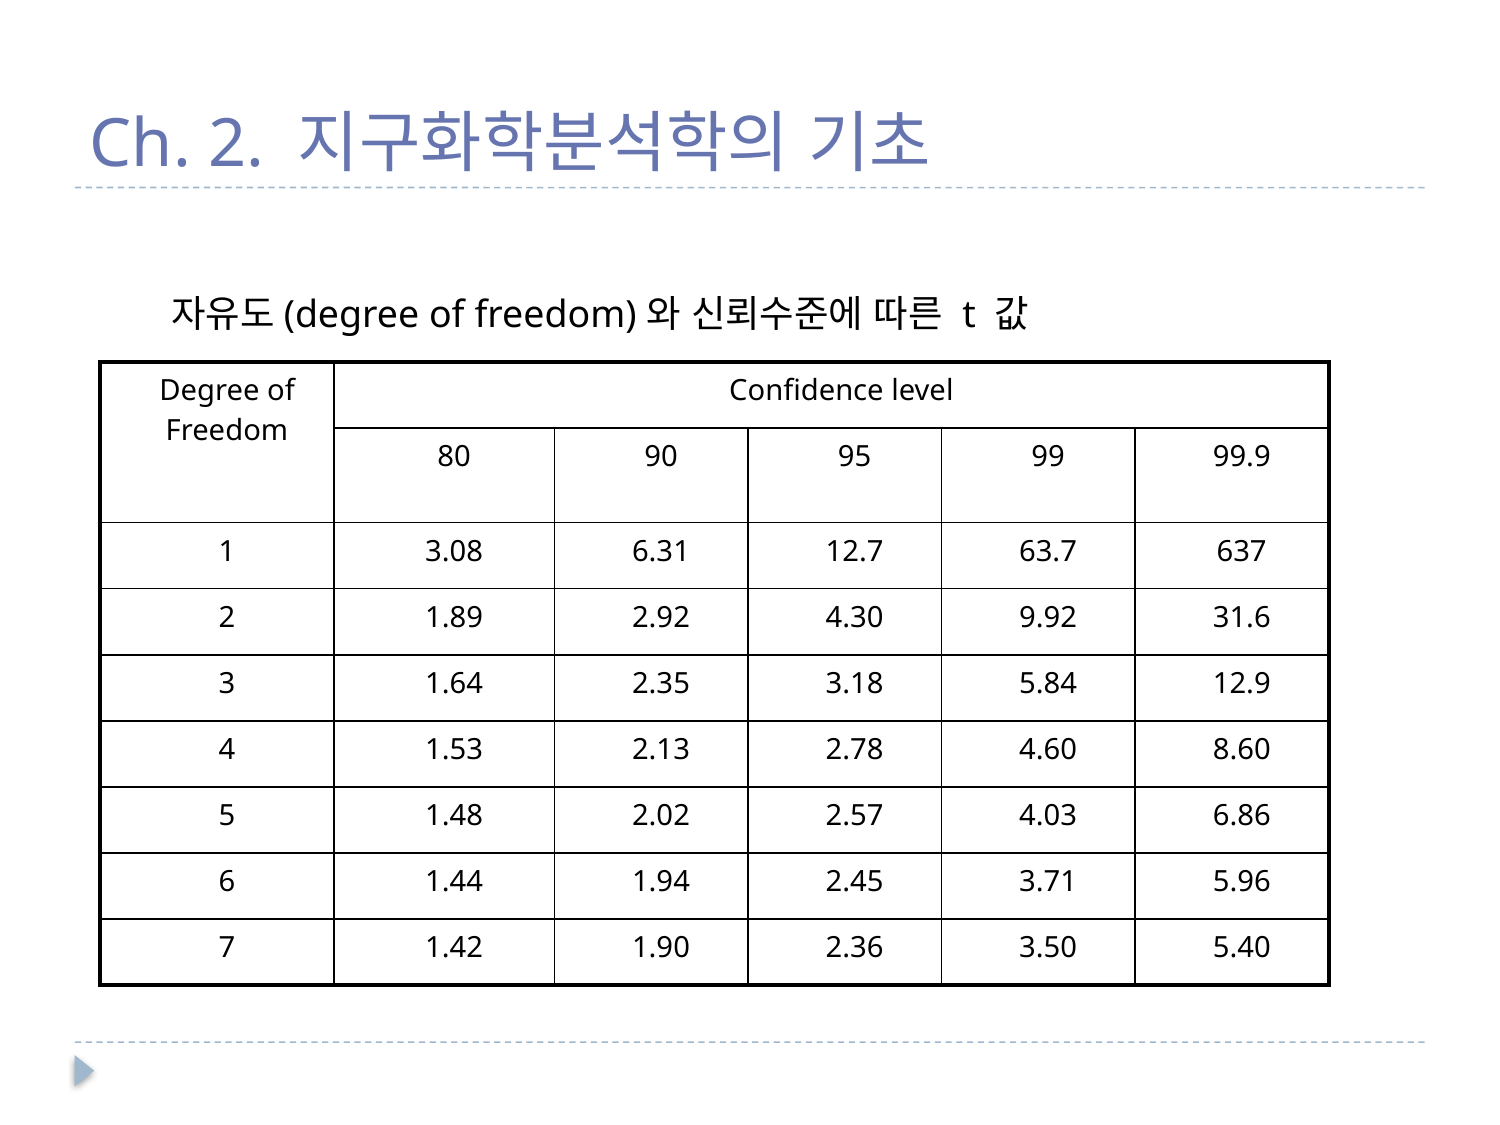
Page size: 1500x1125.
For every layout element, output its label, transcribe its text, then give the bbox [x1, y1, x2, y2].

table_cell 12.7 [749, 523, 941, 588]
table_cell 1.64 [335, 656, 554, 720]
table_cell 9.92 [942, 589, 1134, 654]
table_cell 90 [555, 429, 747, 522]
table_cell 637 [1136, 523, 1327, 588]
table_cell 4.60 [942, 722, 1134, 786]
table_cell 3.50 [942, 920, 1134, 983]
table_cell 1 [102, 523, 333, 588]
table_cell 1.42 [335, 920, 554, 983]
table_cell 1.90 [555, 920, 747, 983]
table_cell 31.6 [1136, 589, 1327, 654]
table_cell 2.45 [749, 854, 941, 918]
table_cell 95 [749, 429, 941, 522]
table_cell 2.92 [555, 589, 747, 654]
table_cell 1.53 [335, 722, 554, 786]
table_cell 63.7 [942, 523, 1134, 588]
table_cell 2.78 [749, 722, 941, 786]
table_cell 4.30 [749, 589, 941, 654]
table_cell 1.89 [335, 589, 554, 654]
table_cell 2 [102, 589, 333, 654]
table_cell 8.60 [1136, 722, 1327, 786]
table_cell 12.9 [1136, 656, 1327, 720]
table_cell 6 [102, 854, 333, 918]
table_cell 5 [102, 788, 333, 852]
table_cell 6.31 [555, 523, 747, 588]
table_cell 4.03 [942, 788, 1134, 852]
title Ch. 2. 지구화학분석학의 기초 [75, 24, 1425, 188]
table_cell 1.48 [335, 788, 554, 852]
table_cell 6.86 [1136, 788, 1327, 852]
table_cell 3.08 [335, 523, 554, 588]
table_cell 2.13 [555, 722, 747, 786]
table_cell 2.57 [749, 788, 941, 852]
table_cell 2.36 [749, 920, 941, 983]
table_cell 3.71 [942, 854, 1134, 918]
table_header Confidence level [335, 364, 1327, 427]
table_cell 80 [335, 429, 554, 522]
table_cell 5.84 [942, 656, 1134, 720]
table_cell 7 [102, 920, 333, 983]
table_cell 2.35 [555, 656, 747, 720]
table_cell 3.18 [749, 656, 941, 720]
text_box 자유도(degree of freedom)와 신뢰수준에 따른 t 값 [156, 282, 1044, 342]
table_cell 99 [942, 429, 1134, 522]
table_cell 99.9 [1136, 429, 1327, 522]
table_cell 5.40 [1136, 920, 1327, 983]
table_cell 5.96 [1136, 854, 1327, 918]
table_cell 2.02 [555, 788, 747, 852]
table_cell 1.44 [335, 854, 554, 918]
table_cell 1.94 [555, 854, 747, 918]
table_header Degree of Freedom [102, 364, 333, 522]
table_cell 4 [102, 722, 333, 786]
table_cell 3 [102, 656, 333, 720]
